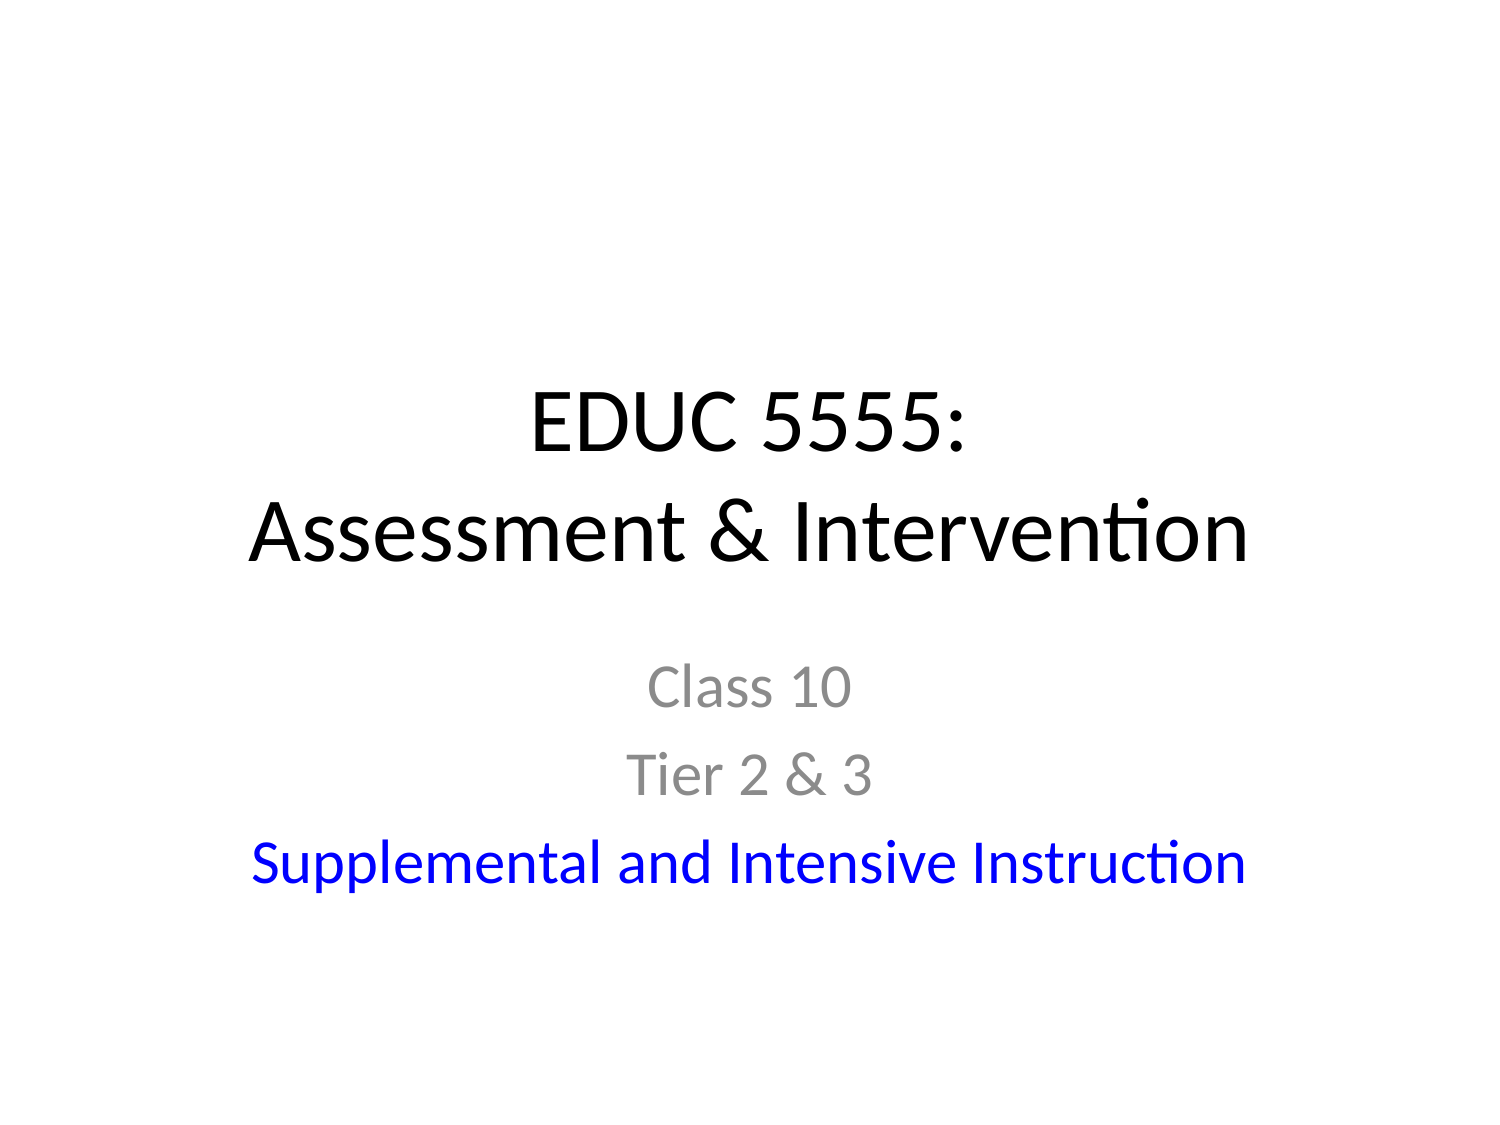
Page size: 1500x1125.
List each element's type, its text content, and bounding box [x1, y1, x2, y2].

title EDUC 5555: Assessment & Intervention [112, 349, 1388, 591]
subtitle Class 10 Tier 2 & 3 Supplemental and Intensive Instruction [225, 637, 1275, 925]
